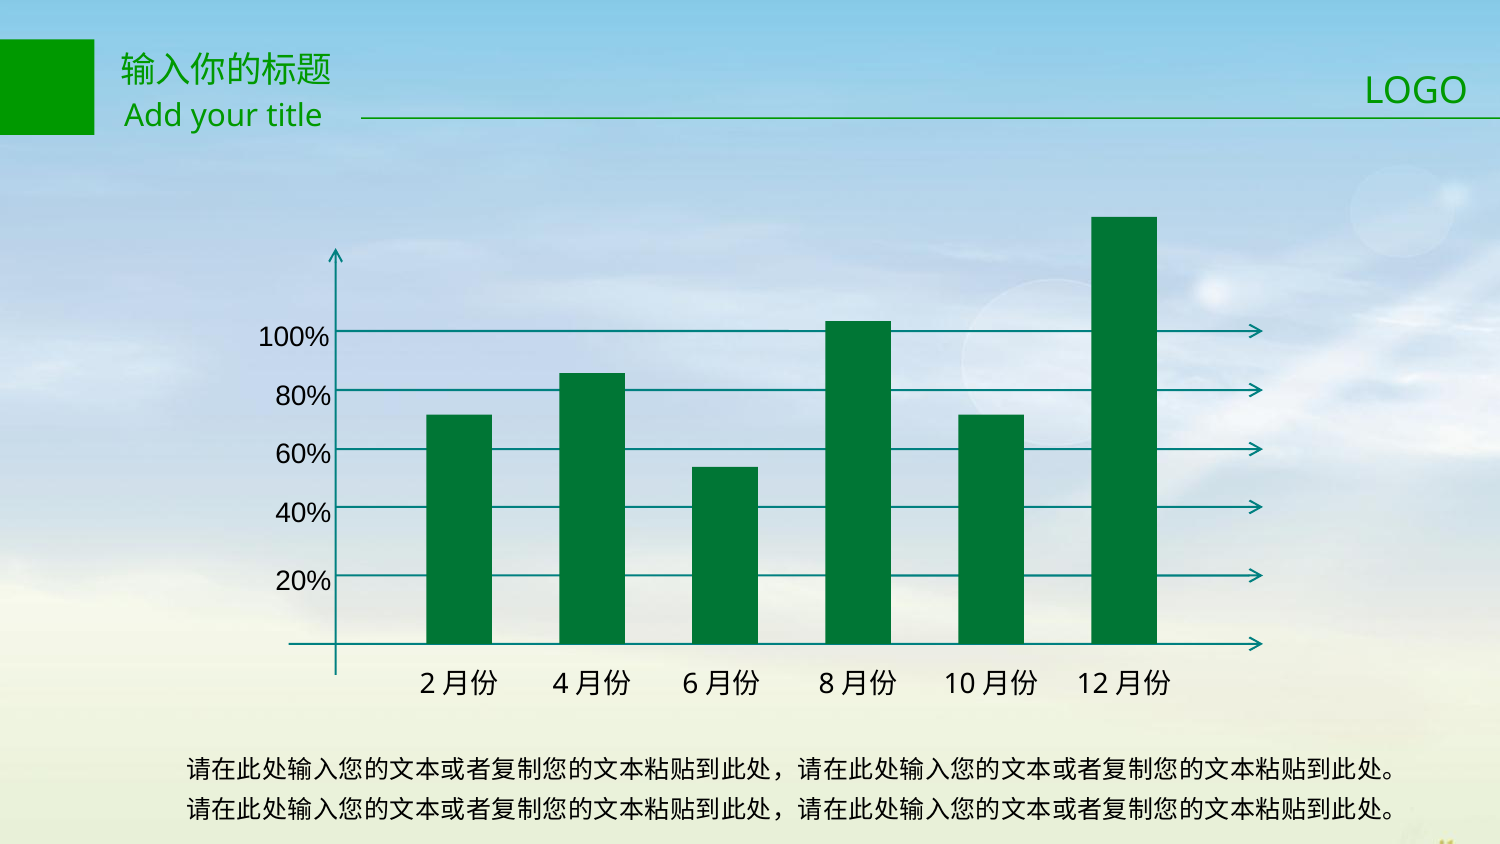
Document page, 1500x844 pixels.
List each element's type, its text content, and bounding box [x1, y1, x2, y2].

picture [0, 0, 1500, 844]
text_box 请在此处输入您的文本或者复制您的文本粘贴到此处，请在此处输入您的文本或者复制您的文本粘贴到此处。 请在此处输入您的文本或者复制您的文本粘贴到此处，请在此处输入您的文本或者复制您的文本粘贴到此处。 [174, 748, 1397, 844]
text_box [1091, 216, 1157, 329]
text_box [394, 657, 1200, 720]
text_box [236, 310, 352, 617]
text_box [328, 248, 343, 309]
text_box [288, 330, 1264, 645]
text_box [825, 321, 891, 329]
